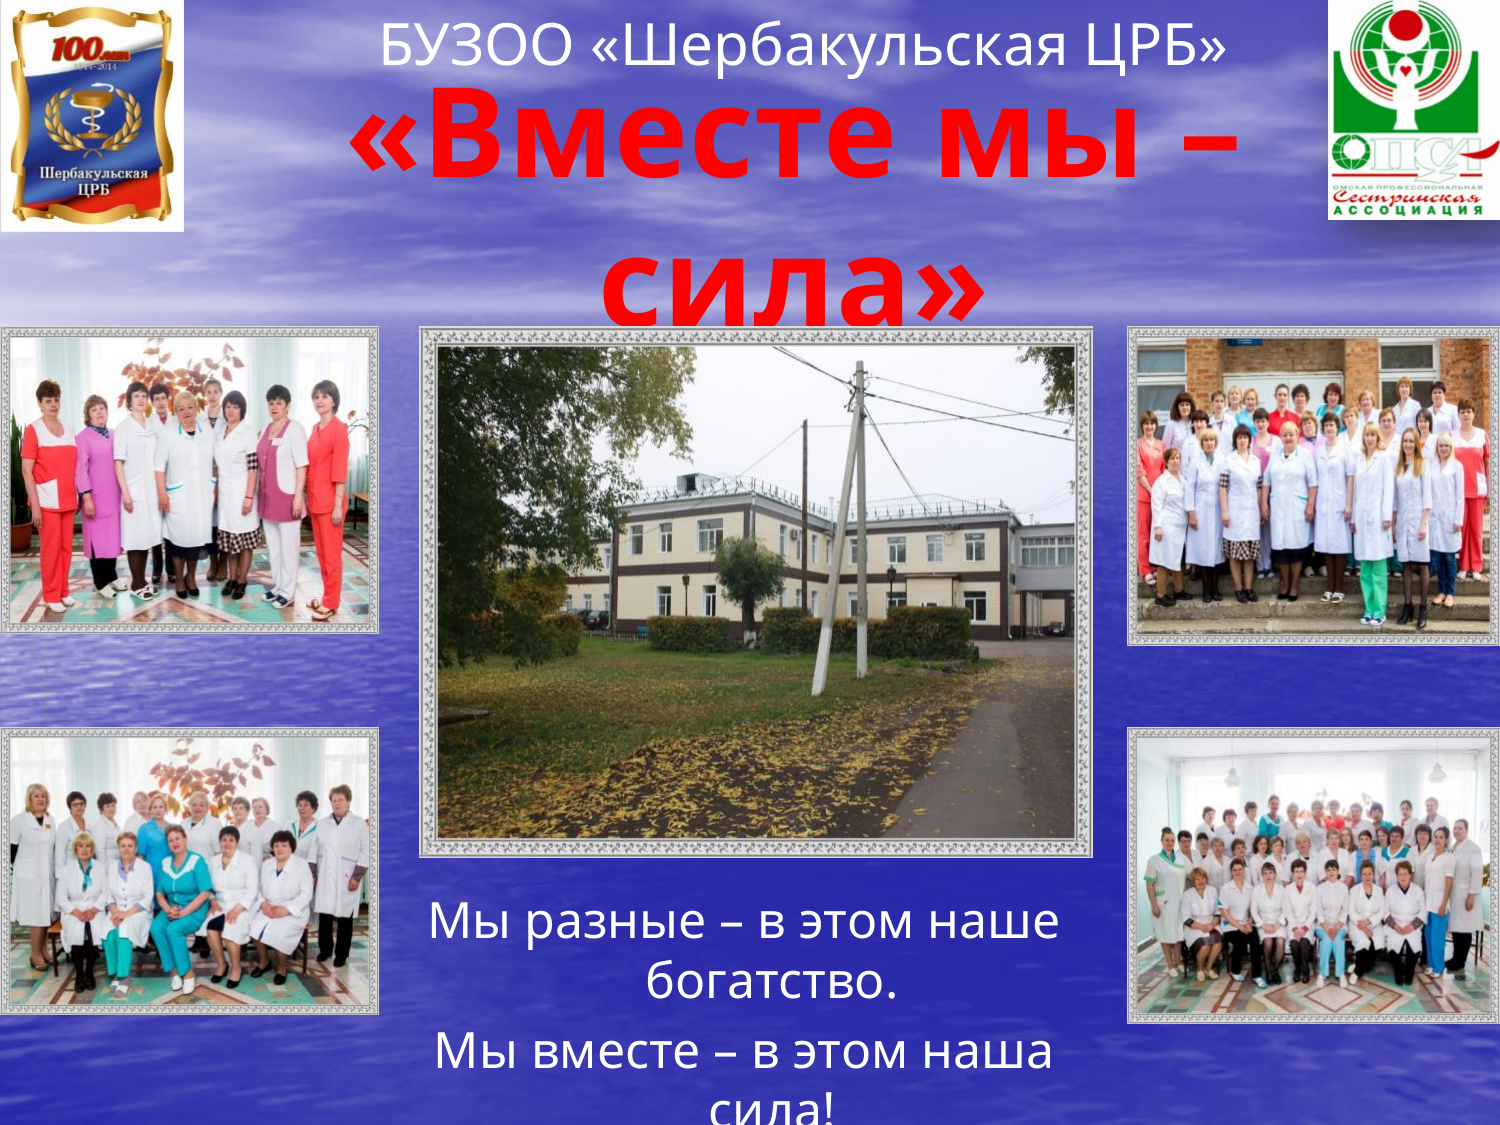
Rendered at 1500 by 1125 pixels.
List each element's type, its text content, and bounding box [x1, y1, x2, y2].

picture [0, 0, 184, 232]
picture [1127, 727, 1500, 1024]
picture [0, 326, 379, 634]
text_box «Вместе мы – сила» [184, 85, 1405, 360]
picture [0, 727, 379, 1016]
text_box БУЗОО «Шербакульская ЦРБ» [184, 0, 1322, 85]
picture [1127, 325, 1500, 646]
picture [1328, 0, 1500, 221]
picture [419, 325, 1093, 858]
text_box Мы разные – в этом наше богатство. Мы вместе – в этом наша сила! [360, 881, 1129, 1125]
